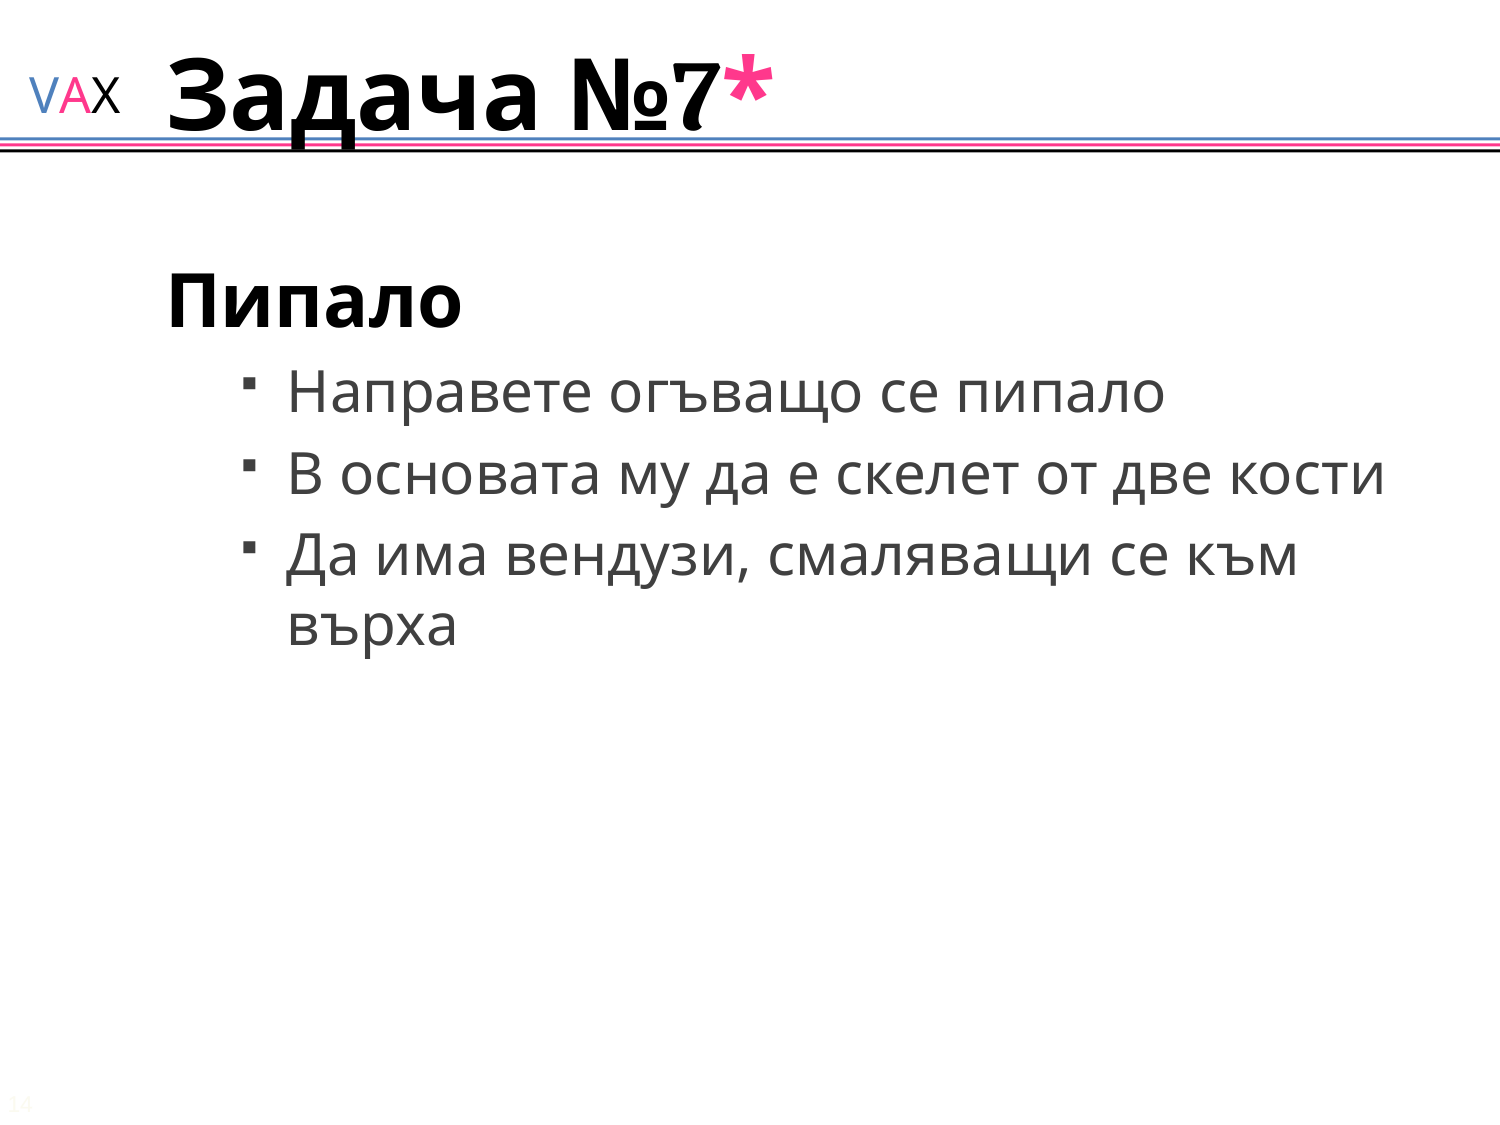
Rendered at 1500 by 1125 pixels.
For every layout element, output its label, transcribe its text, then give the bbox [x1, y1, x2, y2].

list Пипало Направете огъващо се пипало В основата му да е скелет от две кости Да има вендузи, смаляващи се към върха [150, 200, 1488, 1113]
title Задача №7* [0, 37, 1500, 144]
